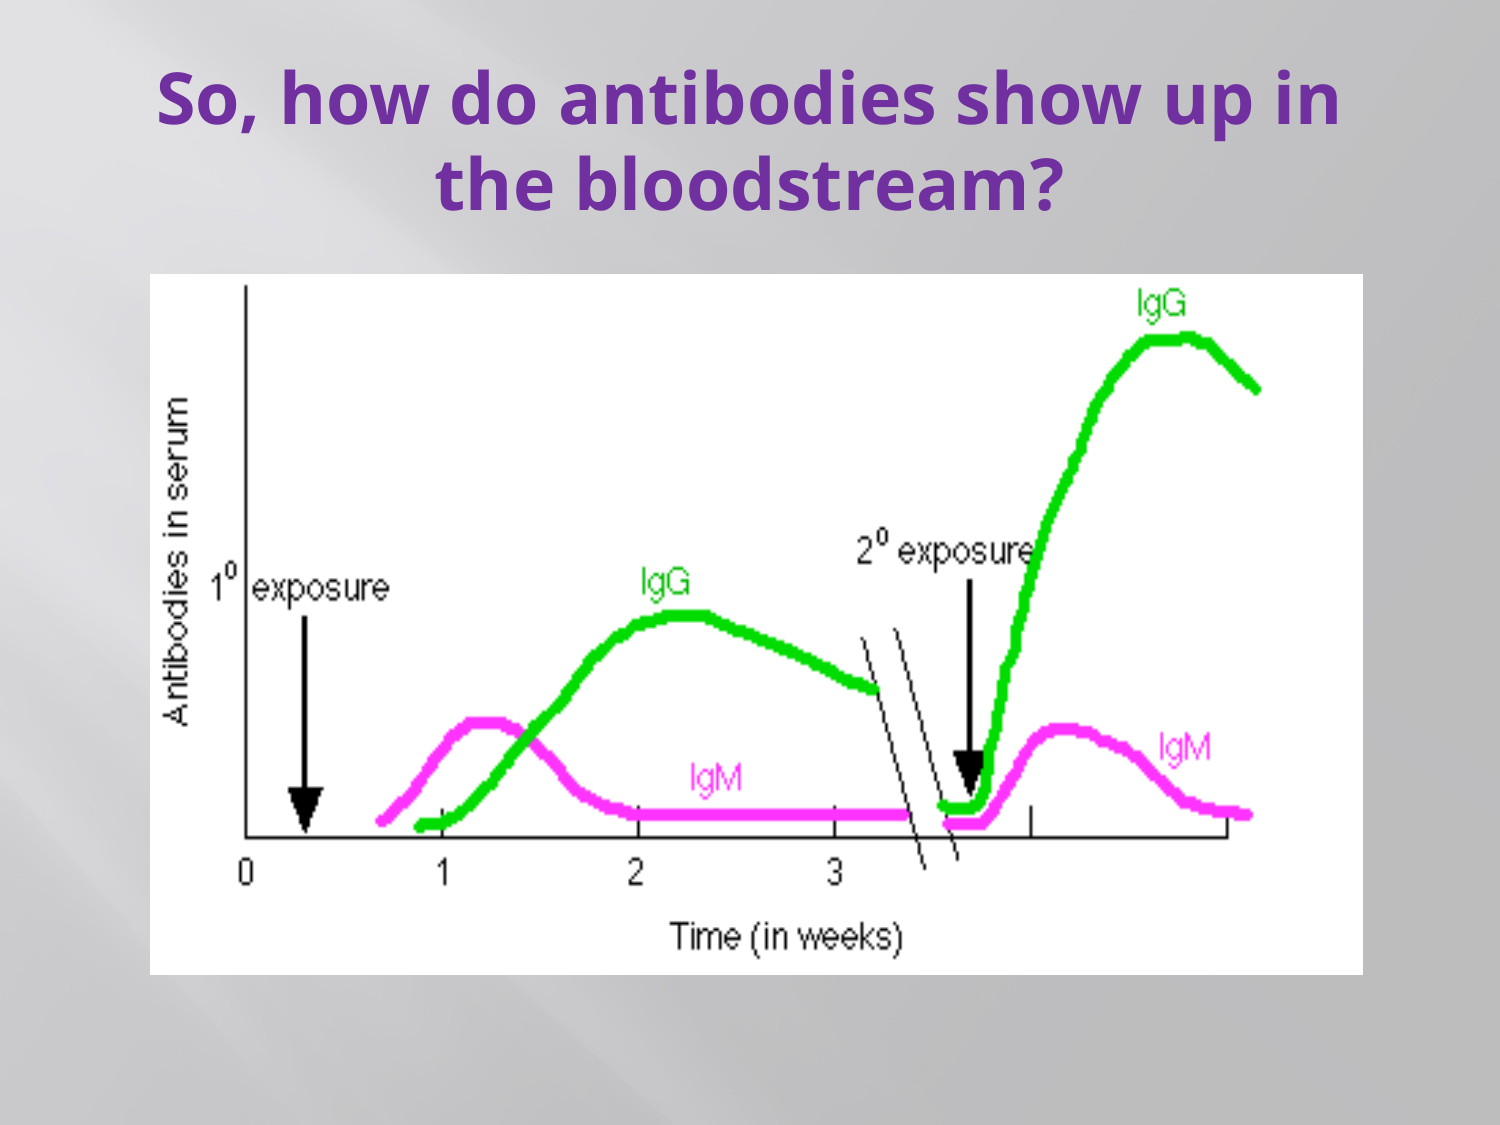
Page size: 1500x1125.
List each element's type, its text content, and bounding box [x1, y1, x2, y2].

title So, how do antibodies show up in the bloodstream? [75, 45, 1425, 233]
picture [149, 274, 1363, 976]
